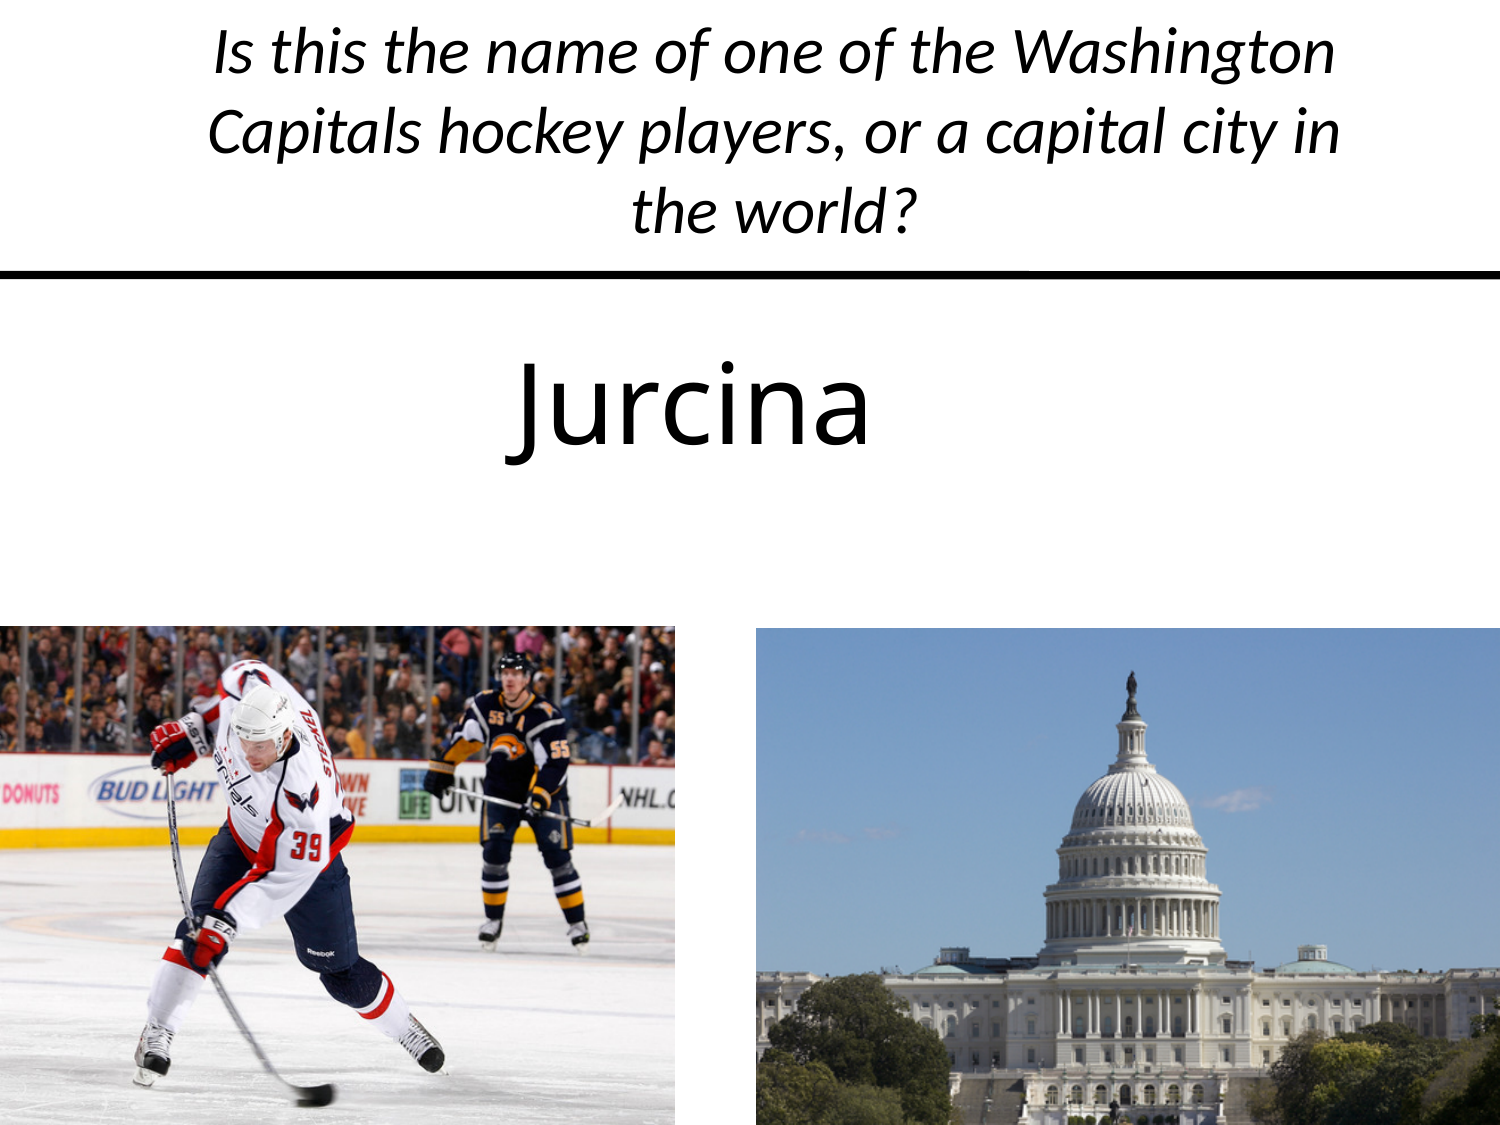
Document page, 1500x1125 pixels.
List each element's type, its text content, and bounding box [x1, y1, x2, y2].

text_box Is this the name of one of the Washington Capitals hockey players, or a capital city in the world? [174, 0, 1375, 255]
text_box Jurcina [499, 324, 1238, 475]
picture [0, 625, 676, 1125]
picture [755, 627, 1500, 1125]
